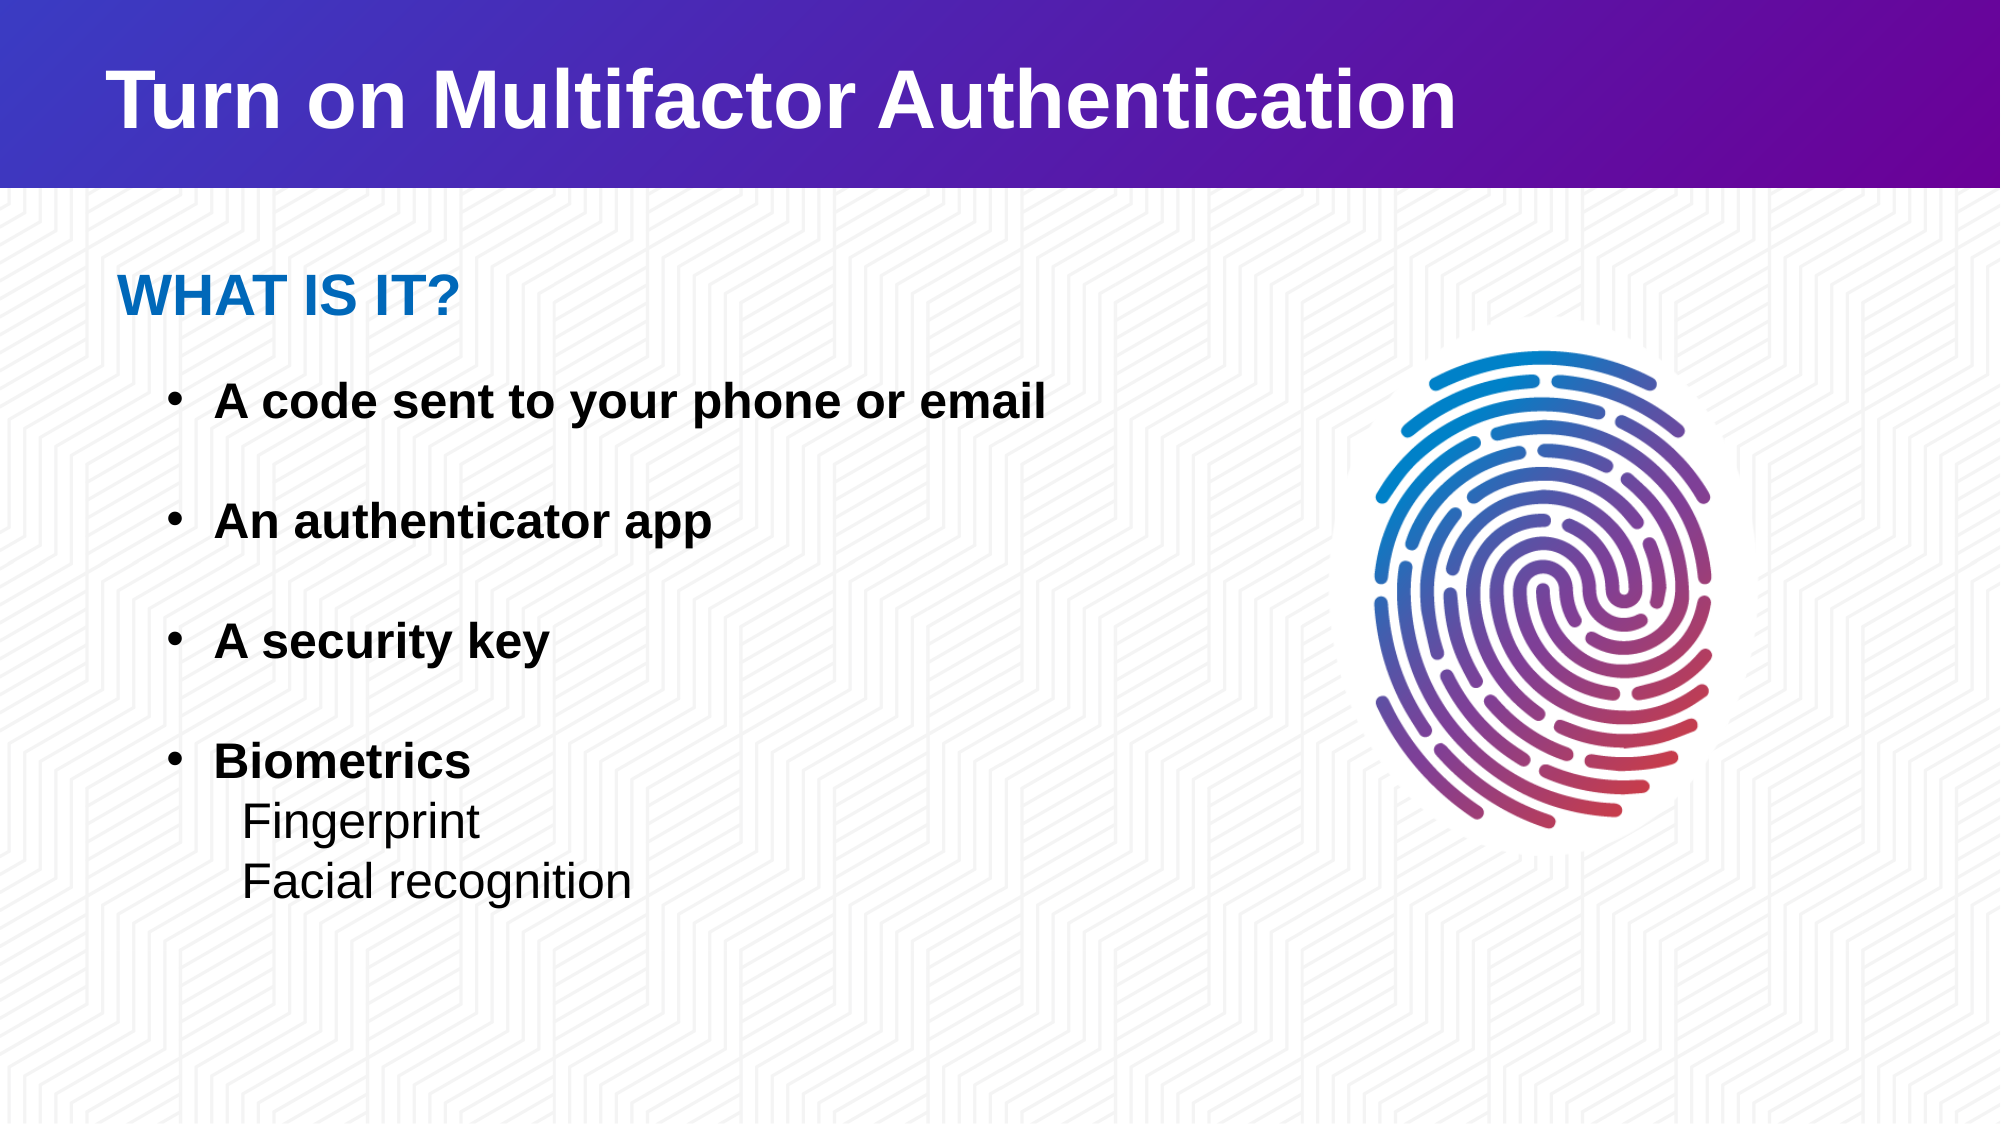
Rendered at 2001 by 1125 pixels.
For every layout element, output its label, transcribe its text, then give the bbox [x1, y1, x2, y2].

text_box WHAT IS IT? [102, 249, 1824, 875]
picture [0, 0, 2001, 1125]
title Turn on Multifactor Authentication [0, 0, 2000, 188]
text_box A code sent to your phone or email An authenticator app A security key Biometrics Fingerprint Facial recognition [114, 875, 1412, 1112]
